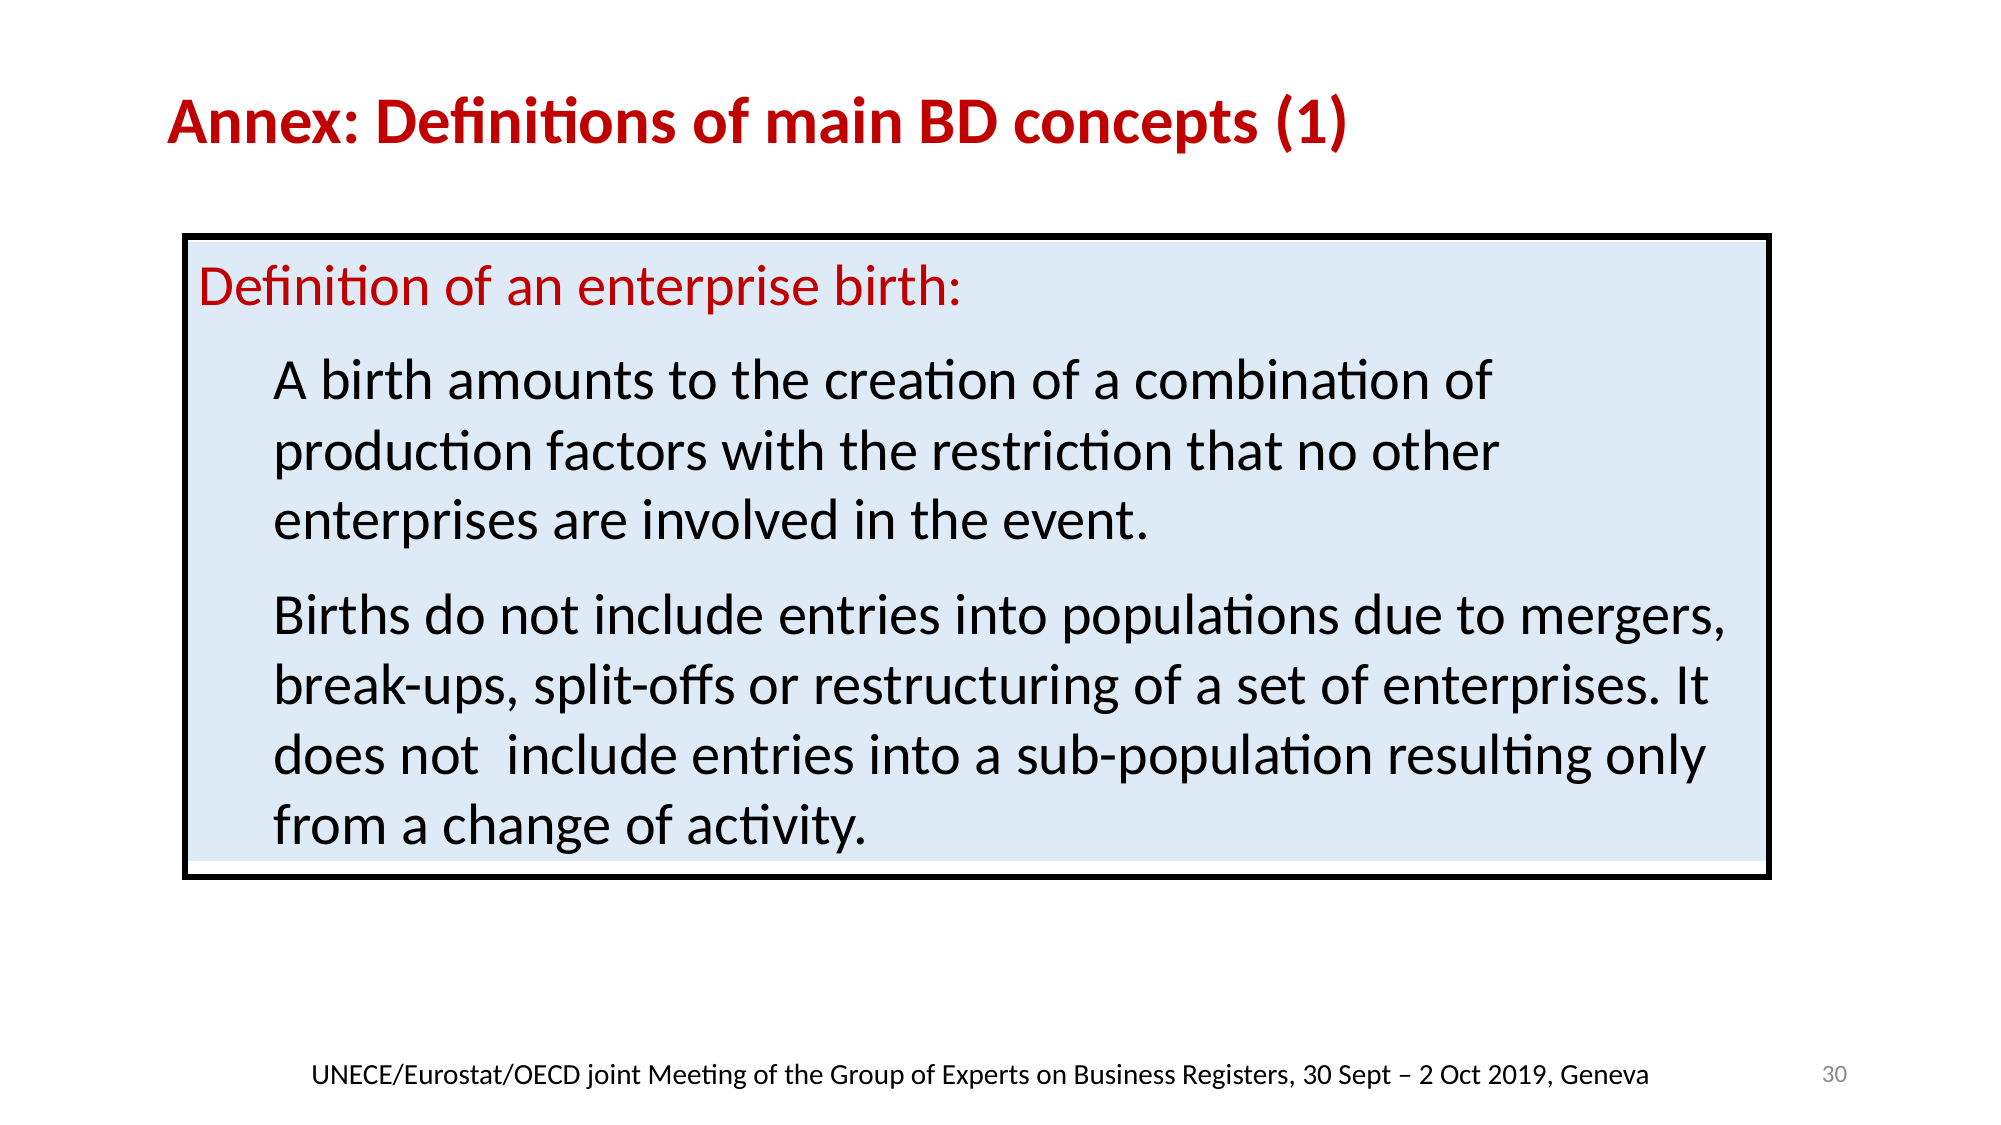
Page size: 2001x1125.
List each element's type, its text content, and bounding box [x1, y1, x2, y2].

slide_number 30 [1412, 1042, 1863, 1103]
text_box [184, 236, 1770, 878]
footer UNECE/Eurostat/OECD joint Meeting of the Group of Experts on Business Registers, 30 Sept – 2 Oct 2019, Geneva [277, 1042, 1412, 1103]
text_box Annex: Definitions of main BD concepts (1) [152, 69, 1841, 165]
